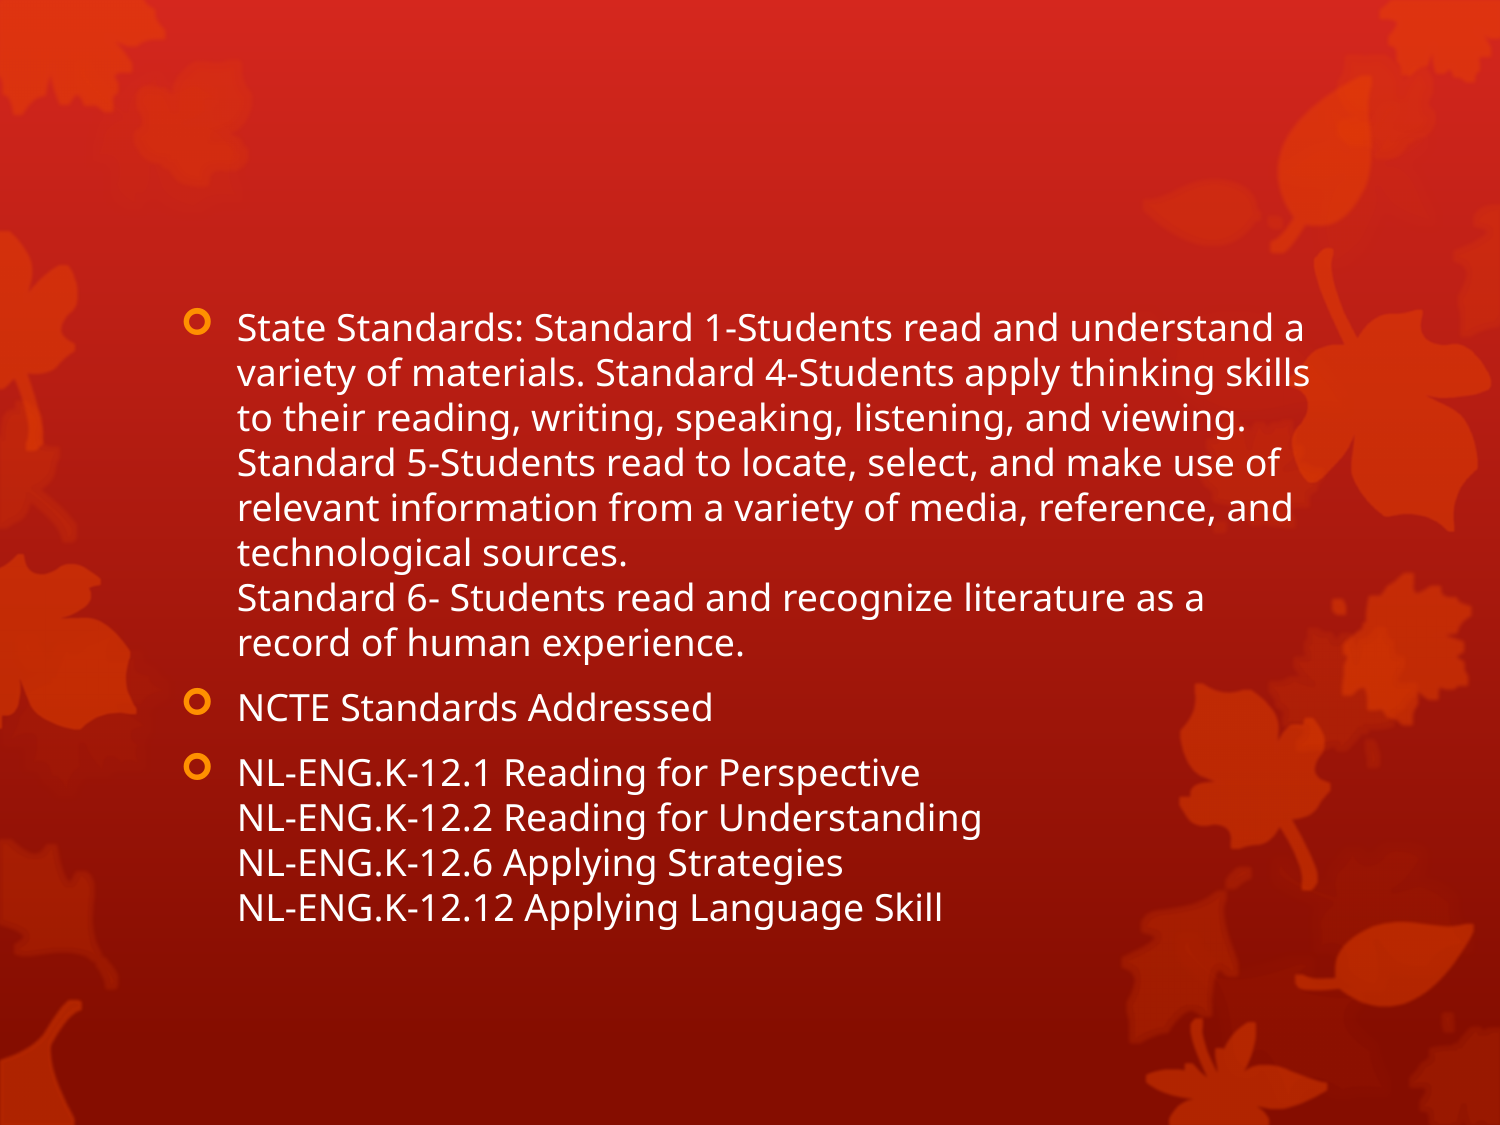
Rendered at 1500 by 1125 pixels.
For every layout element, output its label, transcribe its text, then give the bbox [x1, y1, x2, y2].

list State Standards: Standard 1-Students read and understand a variety of materials. Standard 4-Students apply thinking skills to their reading, writing, speaking, listening, and viewing. Standard 5-Students read to locate, select, and make use of relevant information from a variety of media, reference, and technological sources. Standard 6- Students read and recognize literature as a record of human experience. NCTE Standards Addressed NL-ENG.K-12.1 Reading for Perspective NL-ENG.K-12.2 Reading for Understanding NL-ENG.K-12.6 Applying Strategies NL-ENG.K-12.12 Applying Language Skill [165, 296, 1335, 962]
